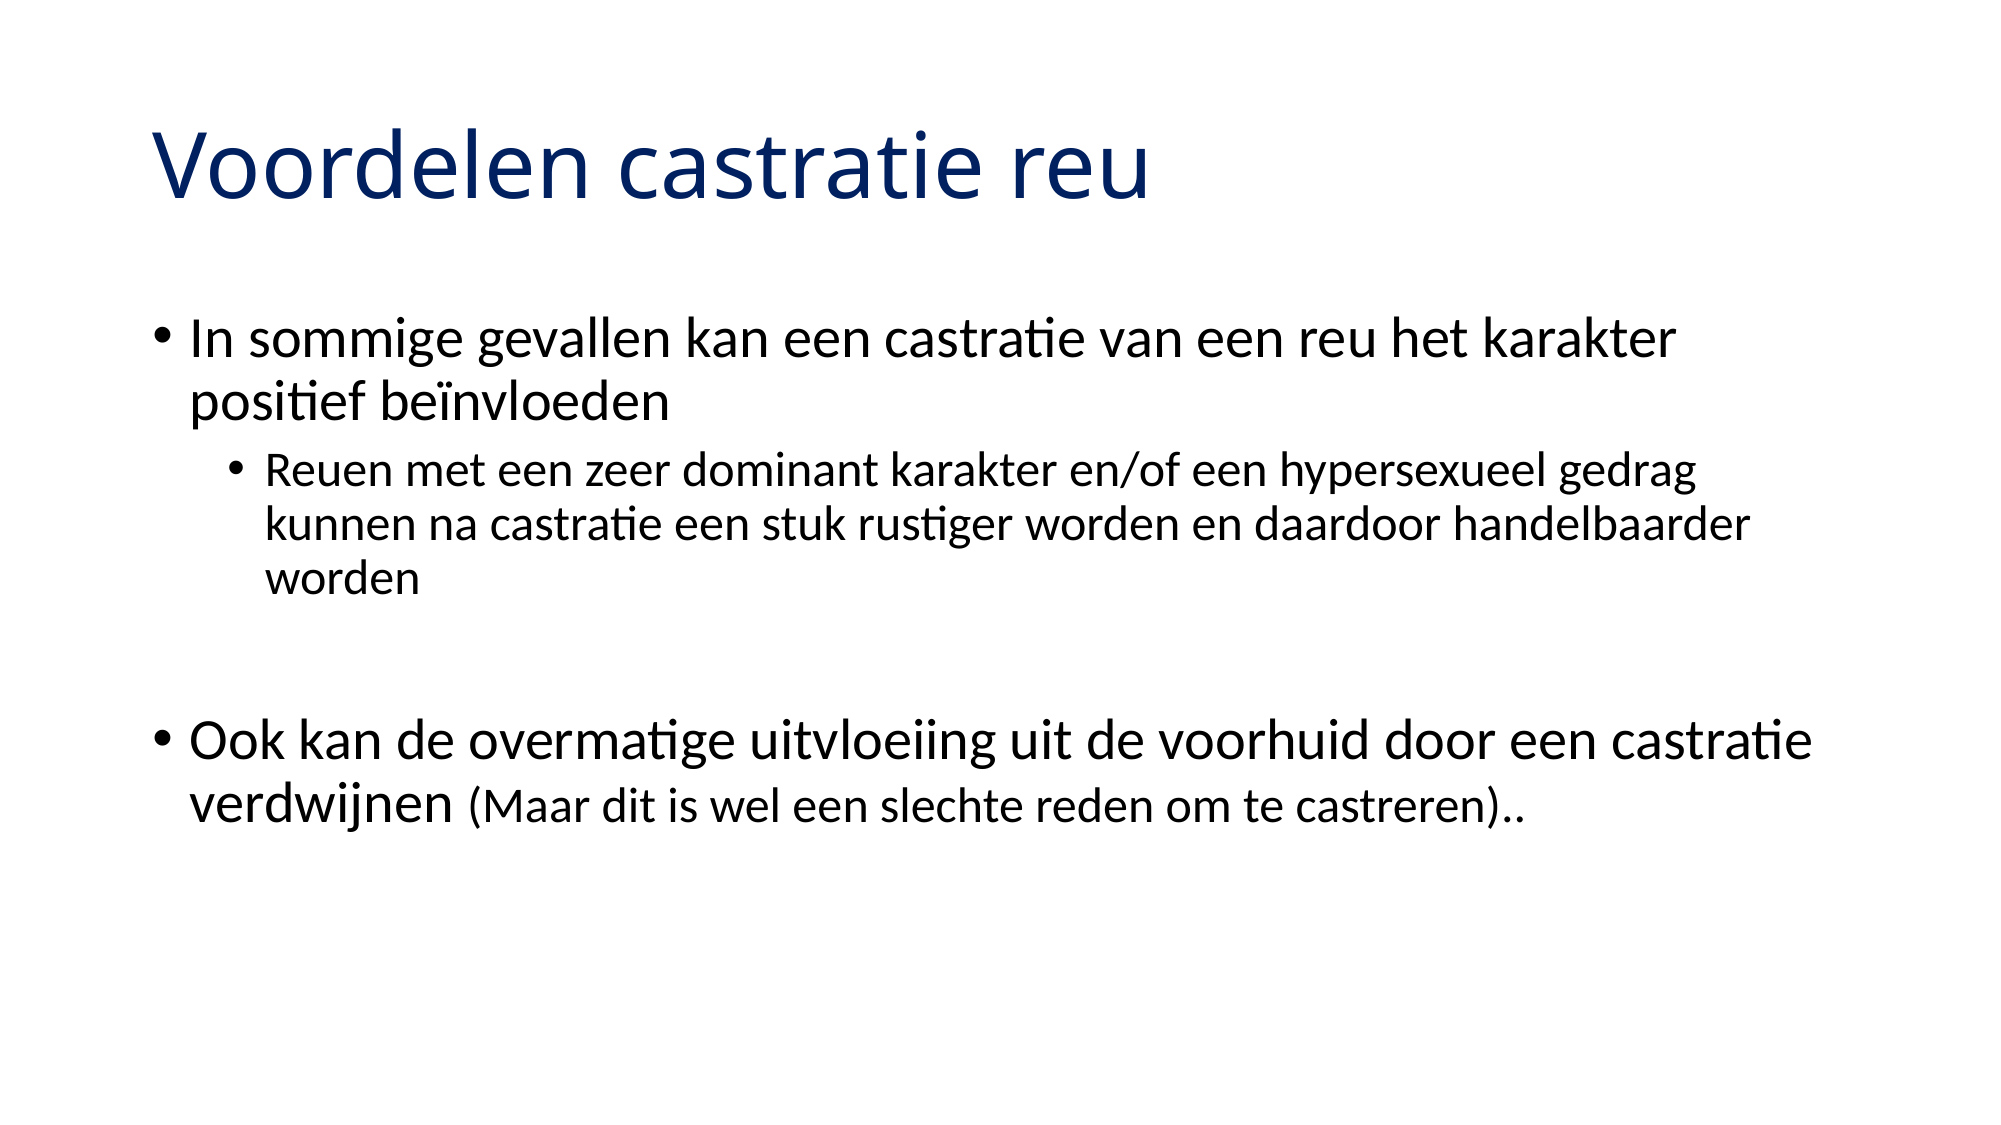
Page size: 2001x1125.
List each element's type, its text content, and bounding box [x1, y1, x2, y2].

list In sommige gevallen kan een castratie van een reu het karakter positief beïnvloeden Reuen met een zeer dominant karakter en/of een hypersexueel gedrag kunnen na castratie een stuk rustiger worden en daardoor handelbaarder worden Ook kan de overmatige uitvloeiing uit de voorhuid door een castratie verdwijnen (Maar dit is wel een slechte reden om te castreren).. [137, 299, 1863, 1014]
title Voordelen castratie reu [137, 59, 1863, 278]
